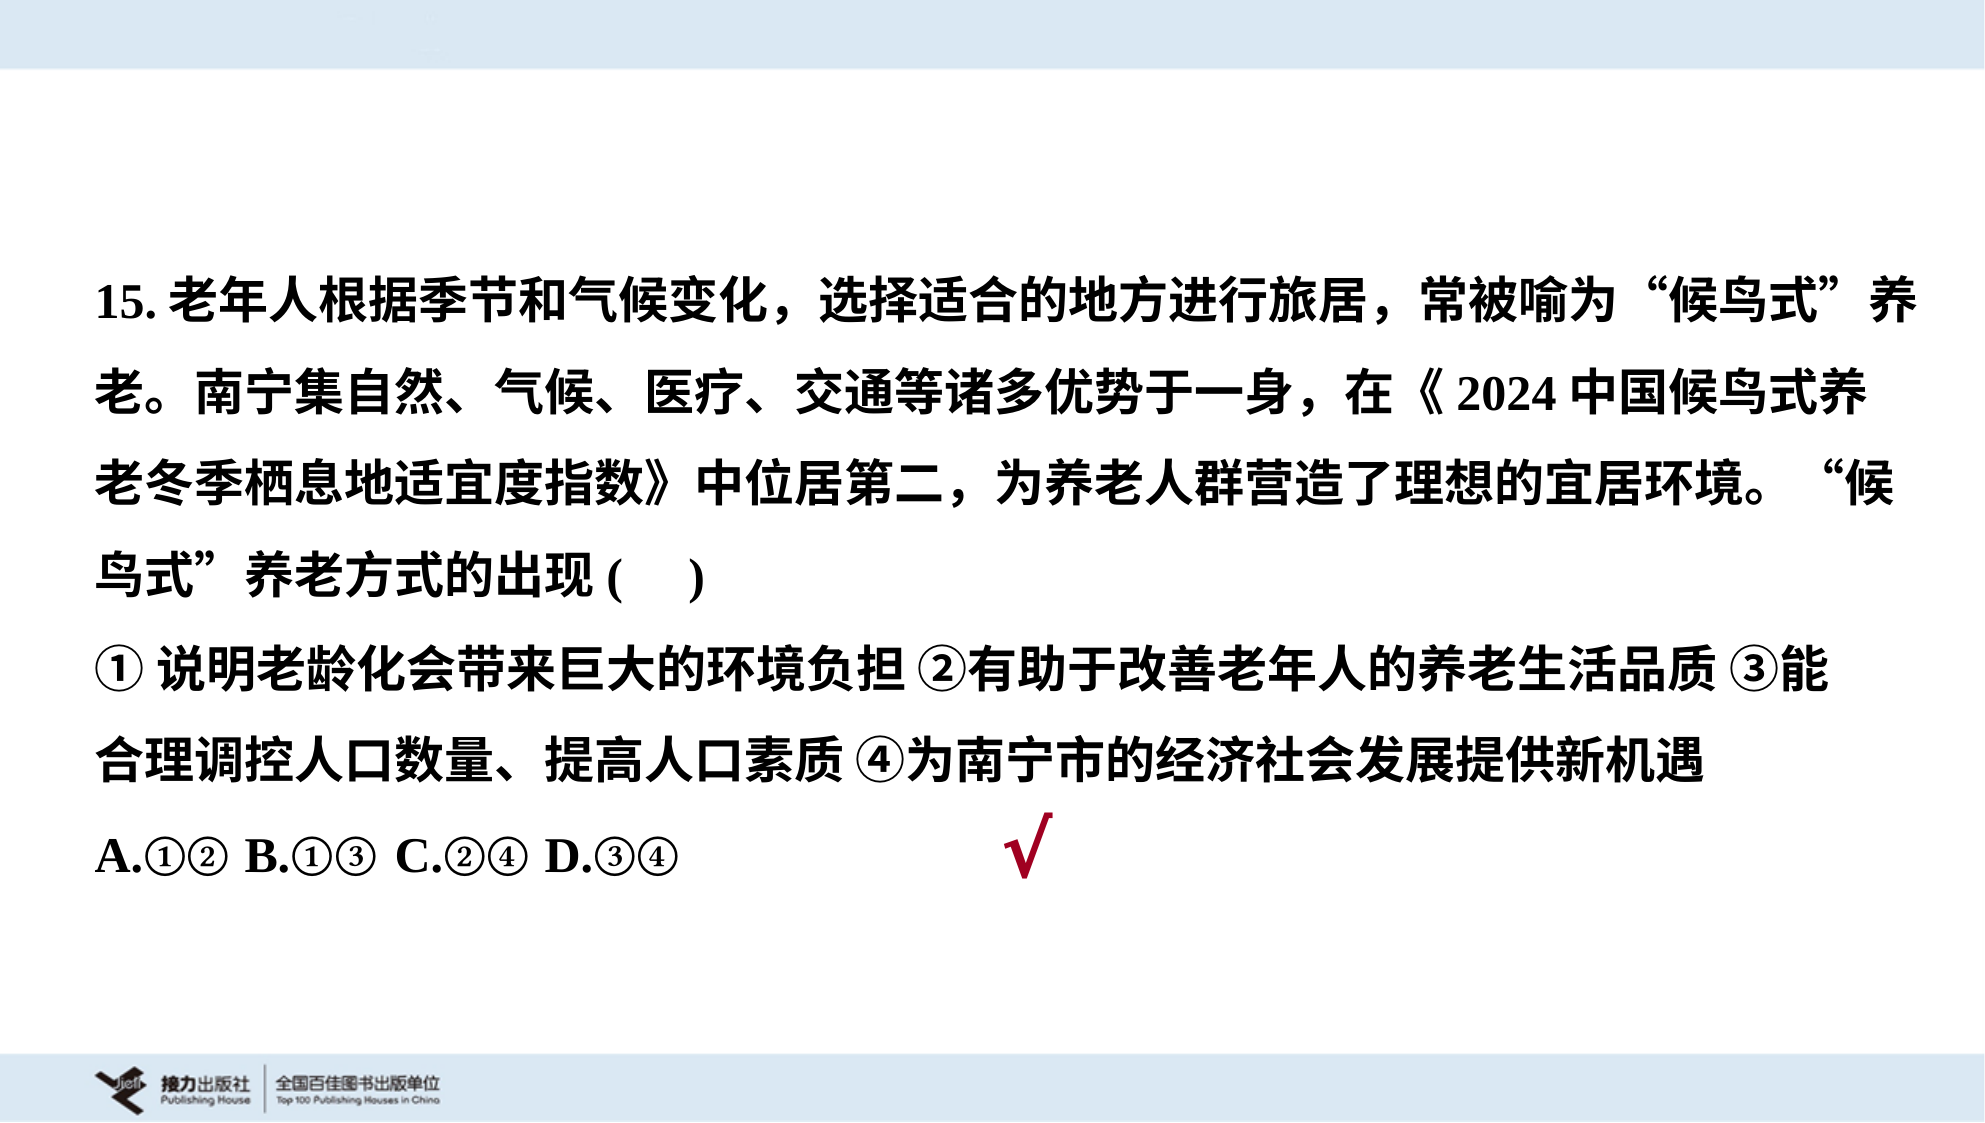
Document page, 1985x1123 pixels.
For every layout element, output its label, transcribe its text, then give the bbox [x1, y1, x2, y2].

text_box A.①② B.①③ C.②④ D.③④ [94, 795, 1892, 883]
text_box ①说明老龄化会带来巨大的环境负担 ②有助于改善老年人的养老生活品质 ③能 合理调控人口数量、提高人口素质 ④为南宁市的经济社会发展提供新机遇 [94, 605, 1892, 789]
picture [0, 0, 1985, 1122]
text_box 15.老年人根据季节和气候变化，选择适合的地方进行旅居，常被喻为“候鸟式”养 老。南宁集自然、气候、医疗、交通等诸多优势于一身，在《2024中国候鸟式养 老冬季栖息地适宜度指数》中位居第二，为养老人群营造了理想的宜居环境。“候 鸟式”养老方式的出现( ) [94, 236, 1892, 604]
text_box √ [1001, 800, 1054, 894]
